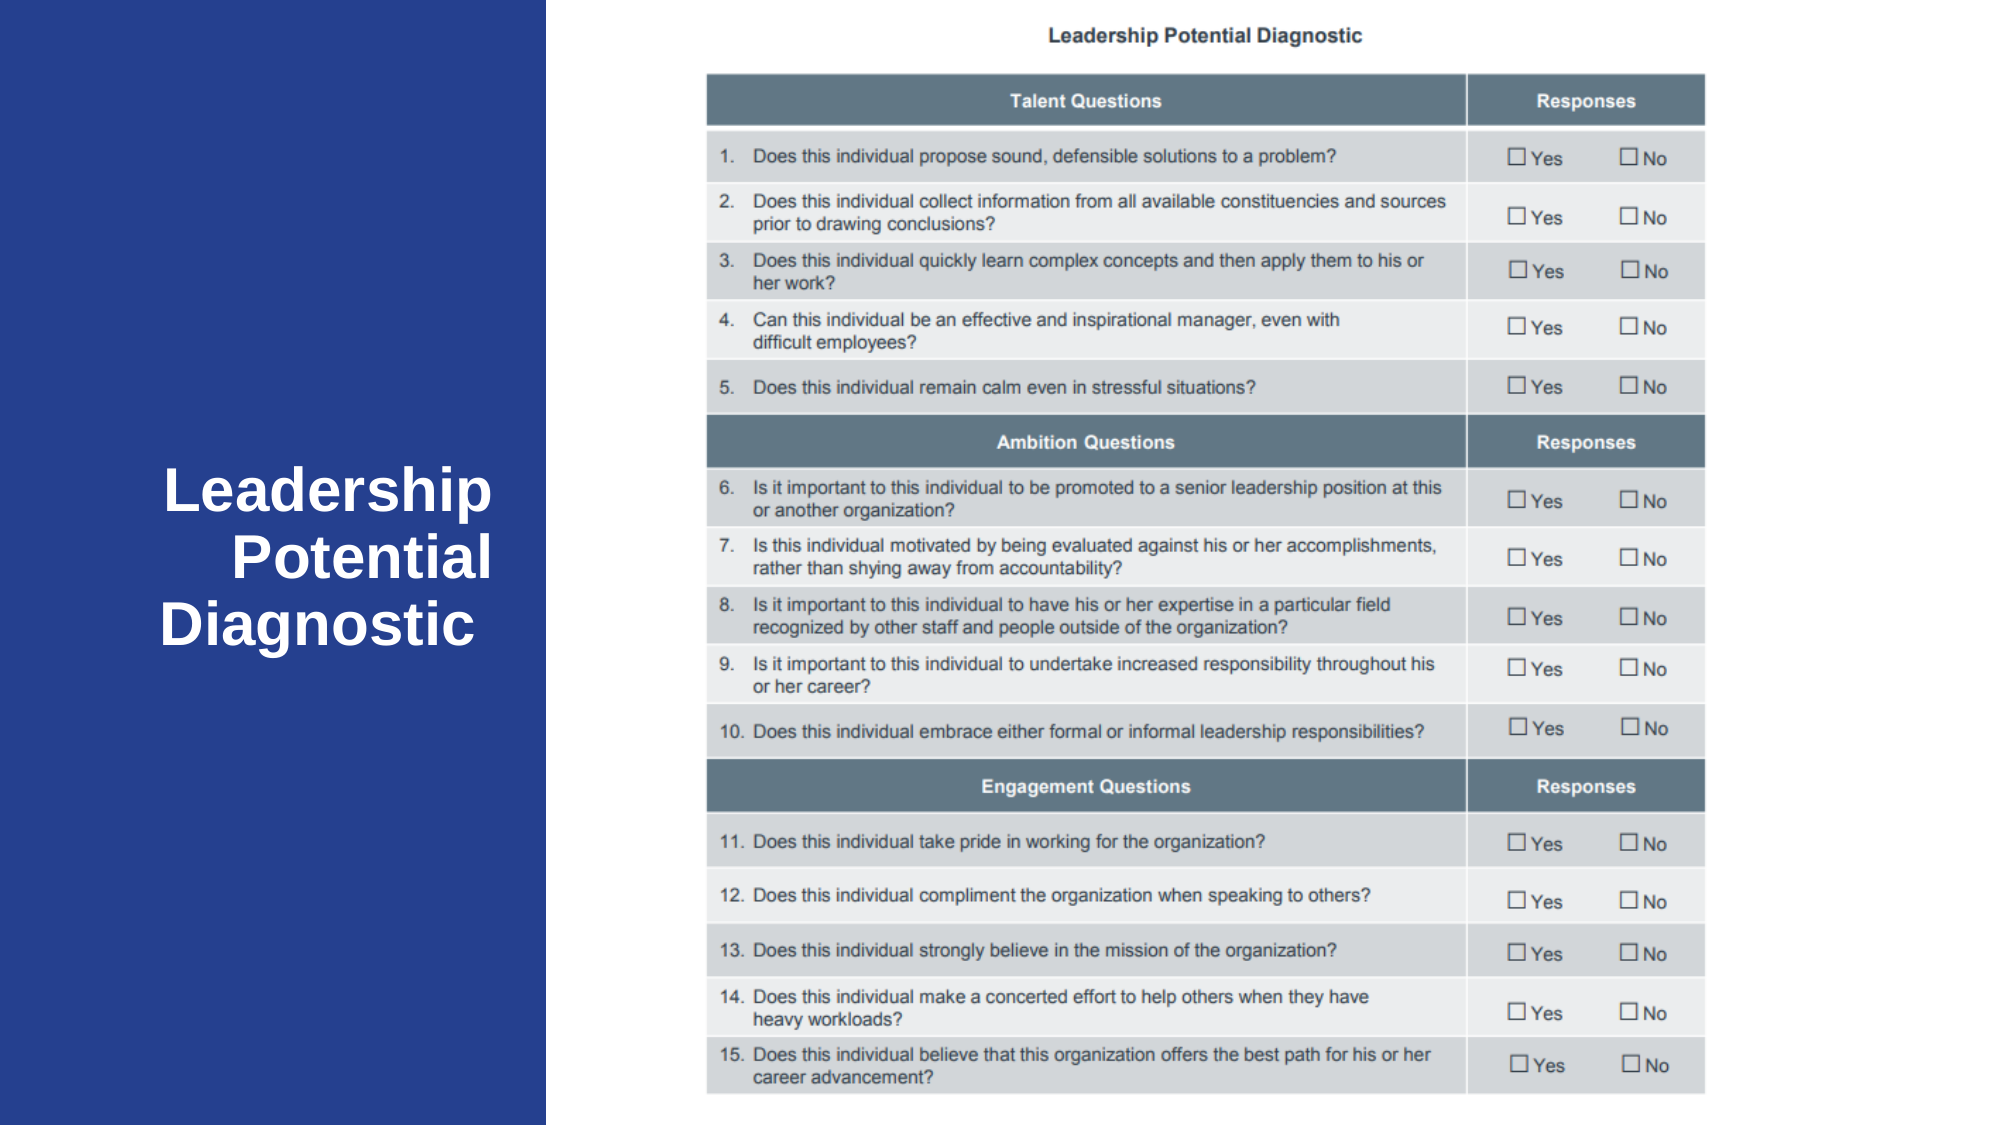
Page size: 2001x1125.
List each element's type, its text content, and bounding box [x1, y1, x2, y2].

picture [686, 0, 1715, 1103]
title Leadership Potential Diagnostic [37, 448, 509, 667]
